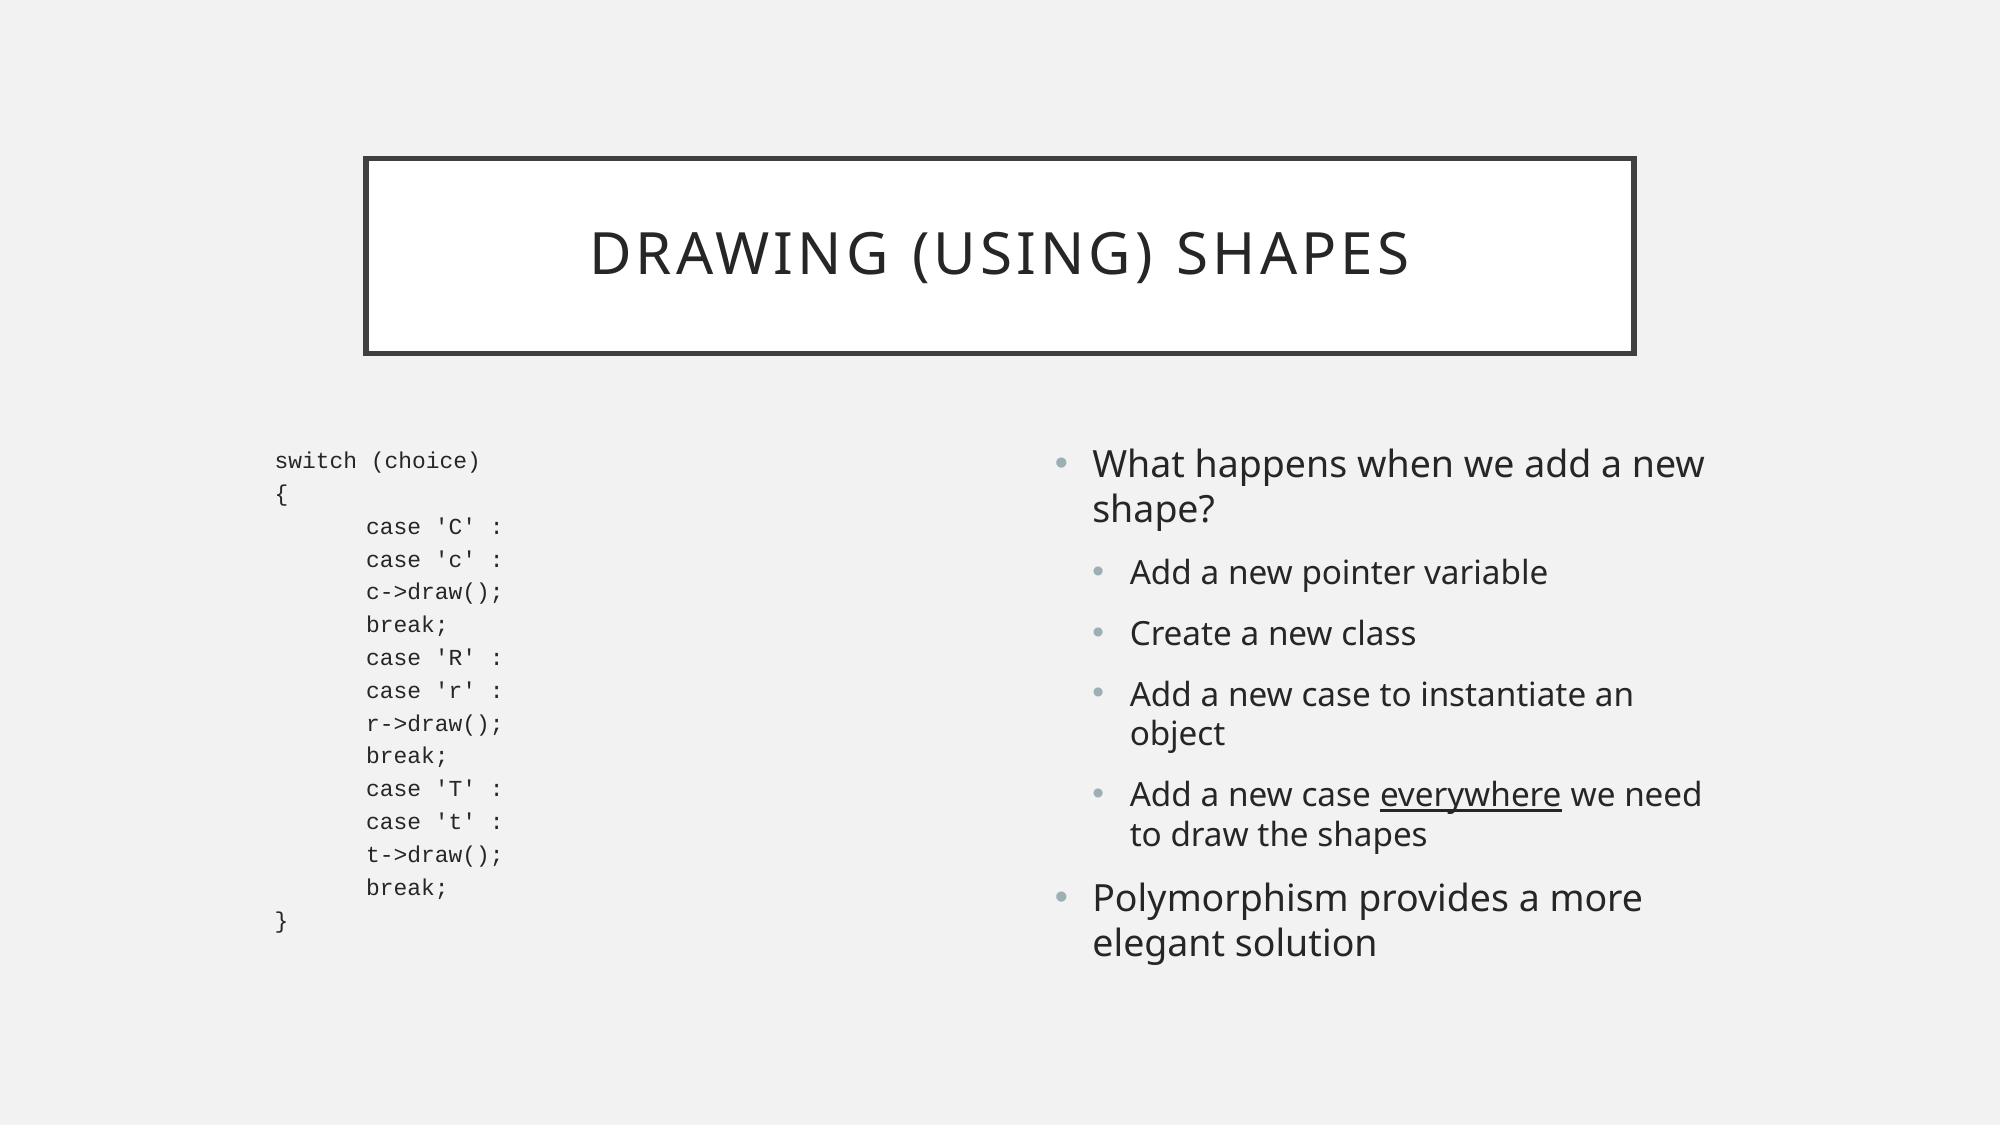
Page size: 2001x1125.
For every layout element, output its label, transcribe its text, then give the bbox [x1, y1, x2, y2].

list What happens when we add a new shape? Add a new pointer variable Create a new class Add a new case to instantiate an object Add a new case everywhere we need to draw the shapes Polymorphism provides a more elegant solution [1039, 432, 1741, 942]
list switch (choice) { case 'C' : case 'c' : c->draw(); break; case 'R' : case 'r' : r->draw(); break; case 'T' : case 't' : t->draw(); break; } [259, 432, 961, 942]
title Drawing (Using) Shapes [363, 156, 1637, 356]
